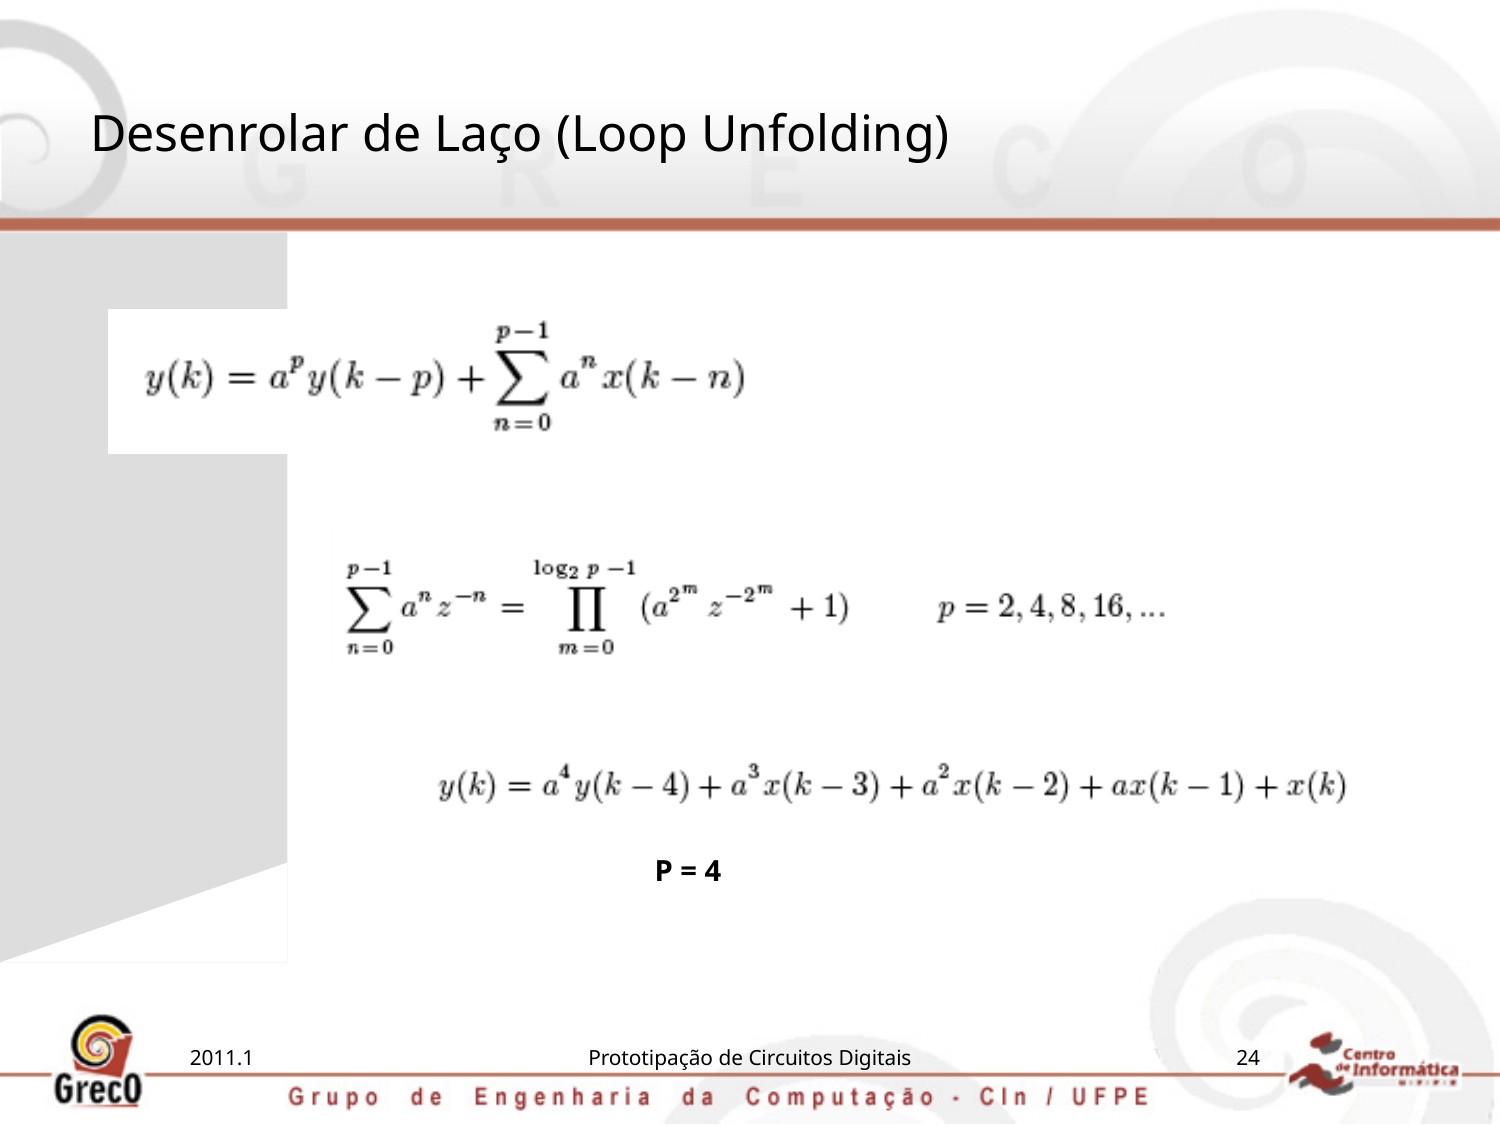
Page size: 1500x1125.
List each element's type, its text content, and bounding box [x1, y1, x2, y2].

title Desenrolar de Laço (Loop Unfolding) [74, 37, 1463, 226]
slide_number 2011.1 [174, 1037, 488, 1113]
slide_number 24 [1037, 1037, 1276, 1113]
picture [0, 1, 1500, 1124]
footer Prototipação de Circuitos Digitais [512, 1037, 988, 1113]
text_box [425, 749, 1366, 896]
